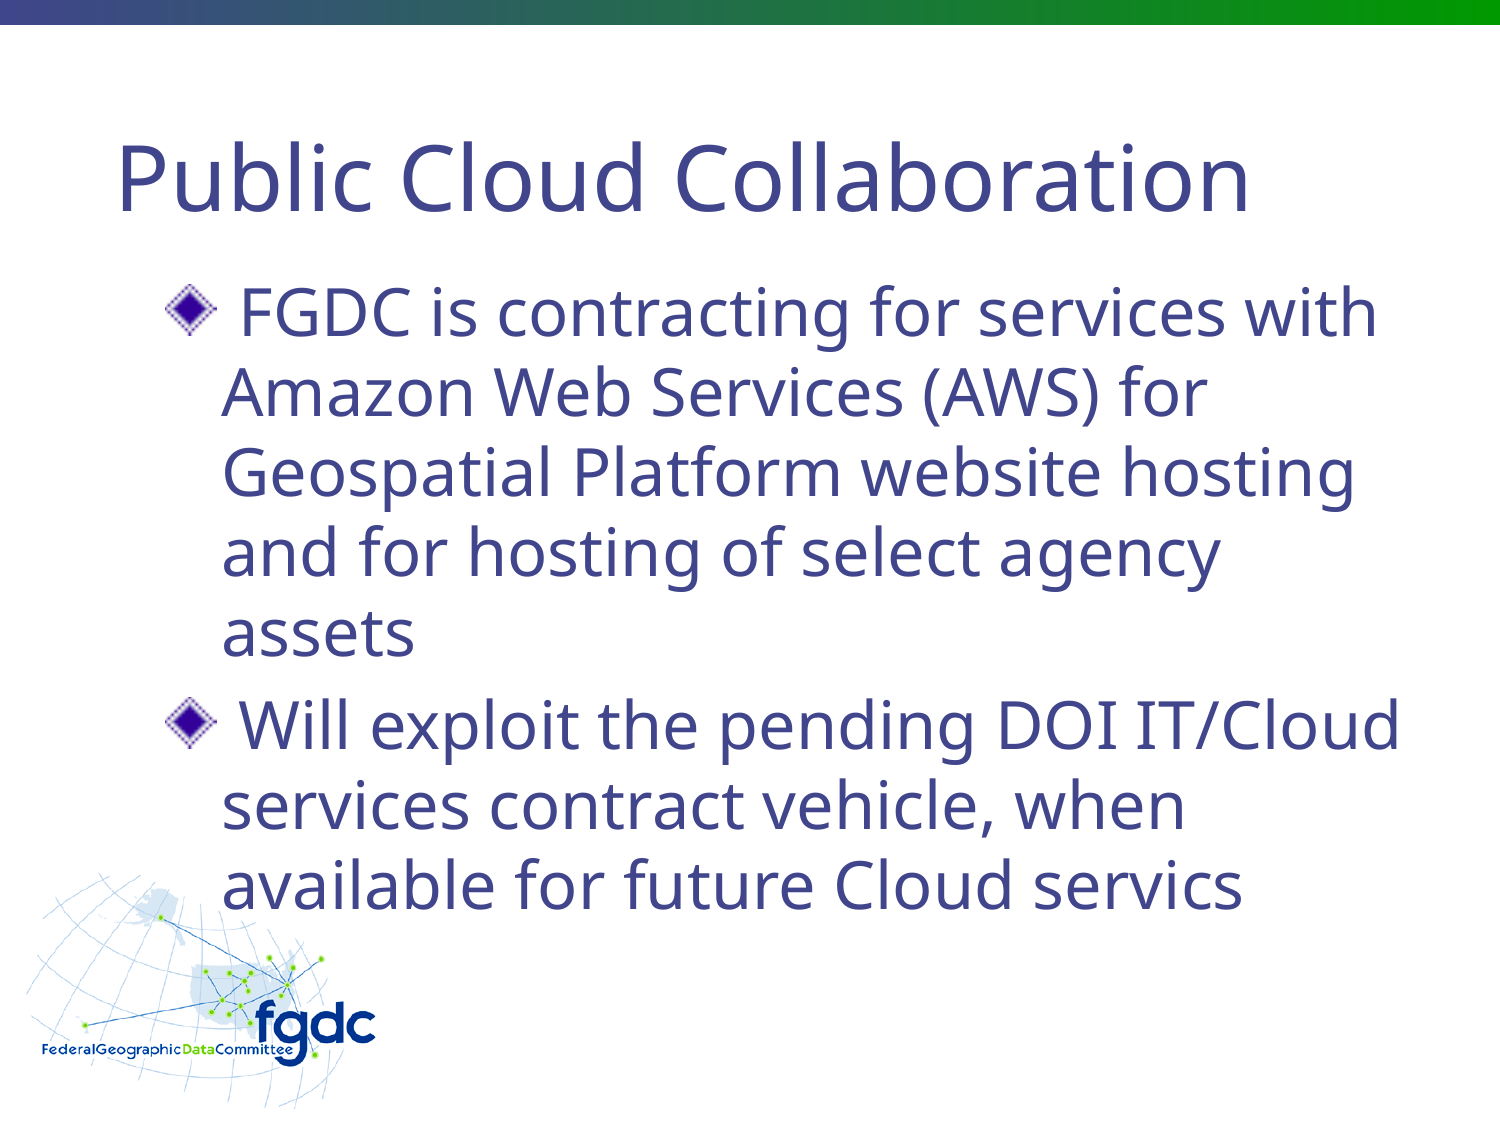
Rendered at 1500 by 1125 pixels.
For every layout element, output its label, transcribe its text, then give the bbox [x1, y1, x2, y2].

picture [165, 697, 217, 749]
title Public Cloud Collaboration [99, 49, 1376, 238]
picture [165, 284, 217, 336]
list FGDC is contracting for services with Amazon Web Services (AWS) for Geospatial Platform website hosting and for hosting of select agency assets Will exploit the pending DOI IT/Cloud services contract vehicle, when available for future Cloud servics [149, 262, 1426, 963]
